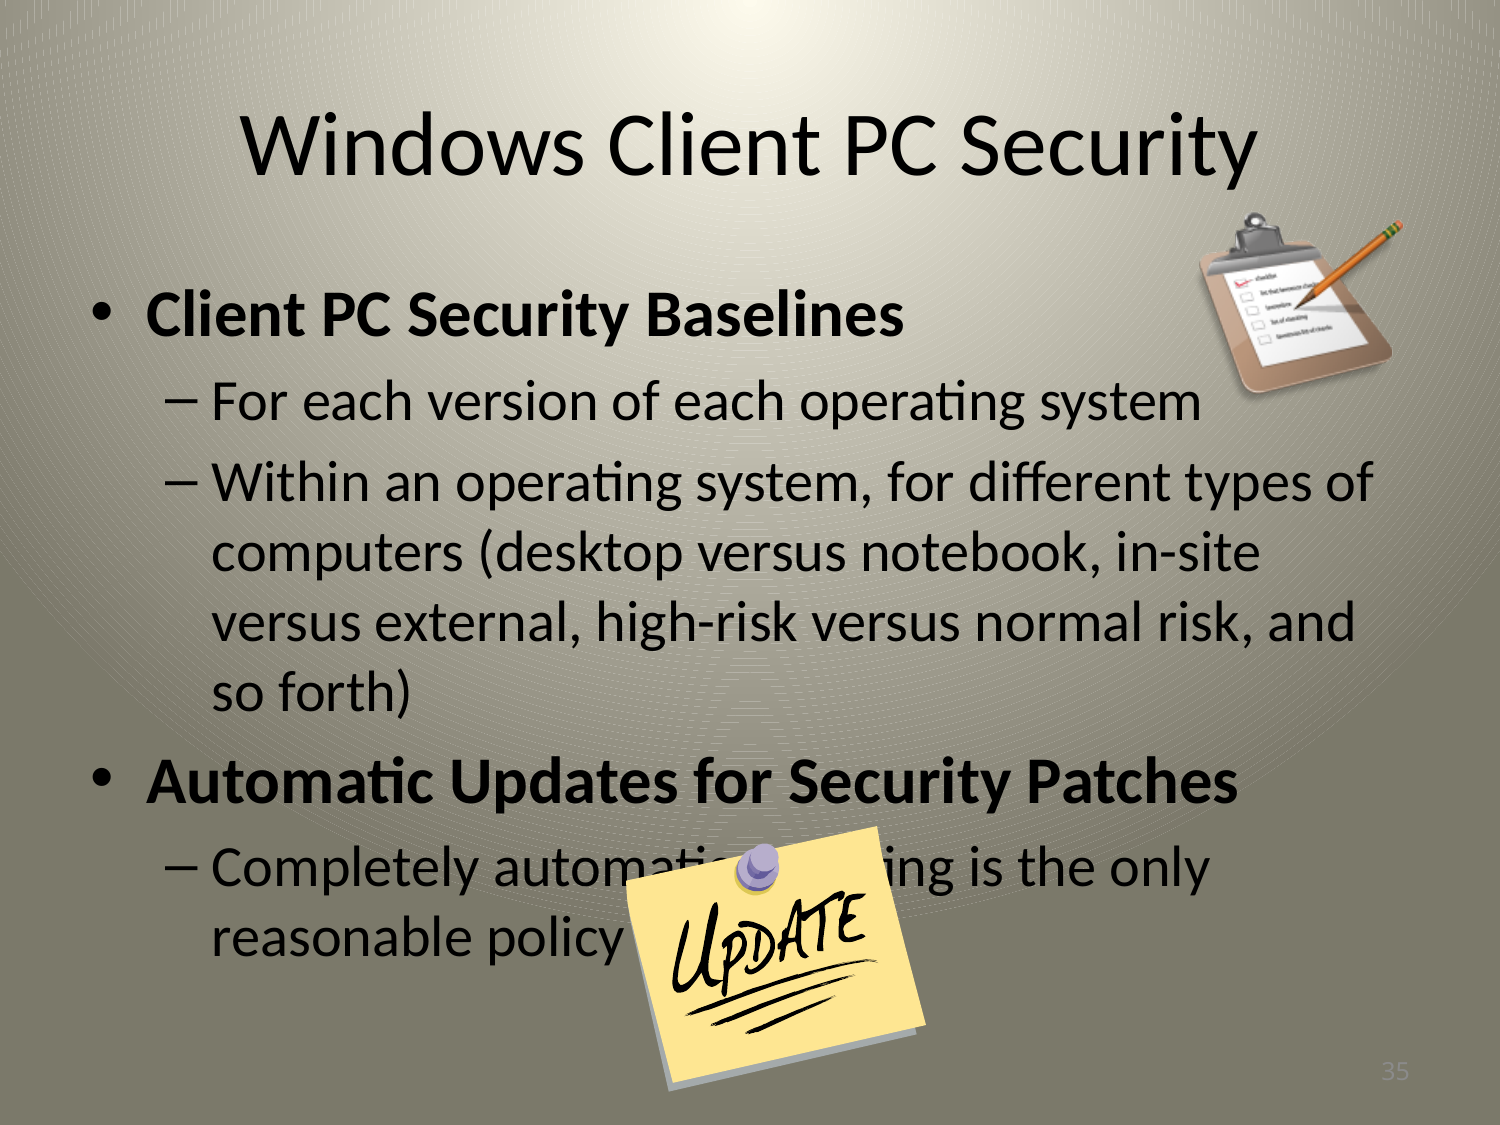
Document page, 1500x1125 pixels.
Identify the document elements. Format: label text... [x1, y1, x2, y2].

title Windows Client PC Security [75, 45, 1425, 233]
slide_number 35 [1074, 1042, 1425, 1103]
list Client PC Security Baselines For each version of each operating system Within an operating system, for different types of computers (desktop versus notebook, in-site versus external, high-risk versus normal risk, and so forth) Automatic Updates for Security Patches Completely automatic updating is the only reasonable policy [75, 262, 1425, 1005]
picture [1187, 187, 1413, 413]
picture [624, 824, 928, 1093]
